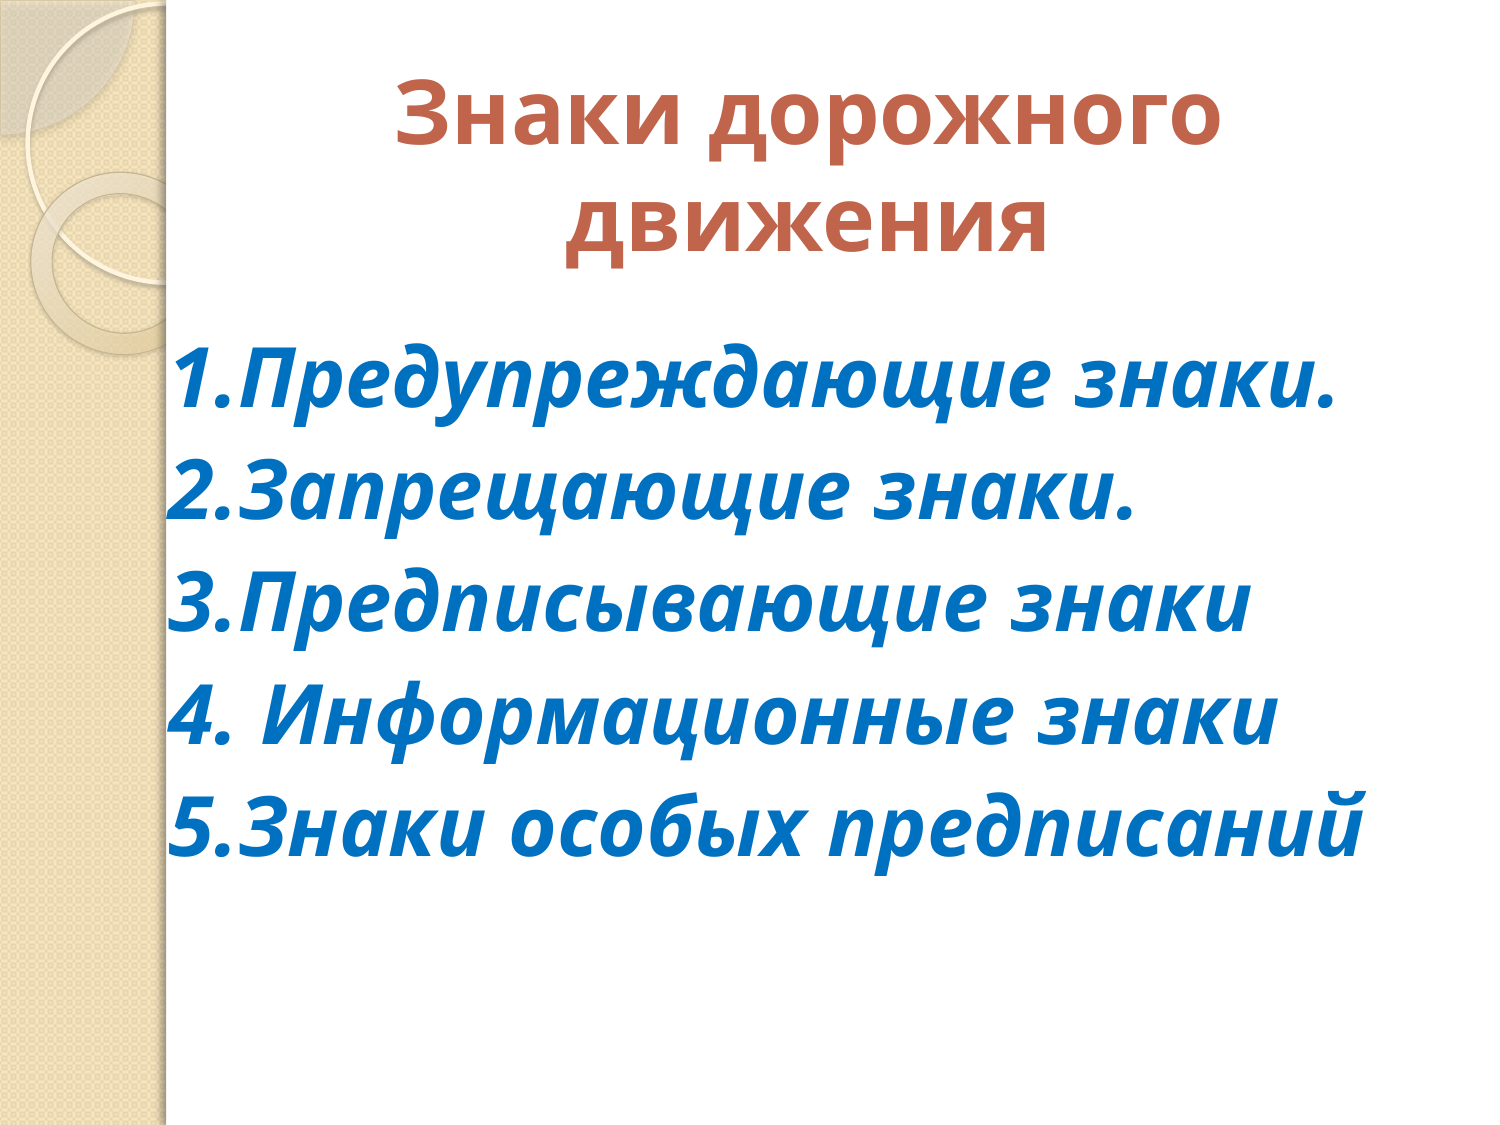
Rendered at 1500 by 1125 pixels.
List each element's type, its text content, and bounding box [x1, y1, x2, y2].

title Знаки дорожного движения [152, 45, 1466, 316]
list 1.Предупреждающие знаки. 2.Запрещающие знаки. 3.Предписывающие знаки 4. Информационные знаки 5.Знаки особых предписаний [140, 316, 1500, 1079]
